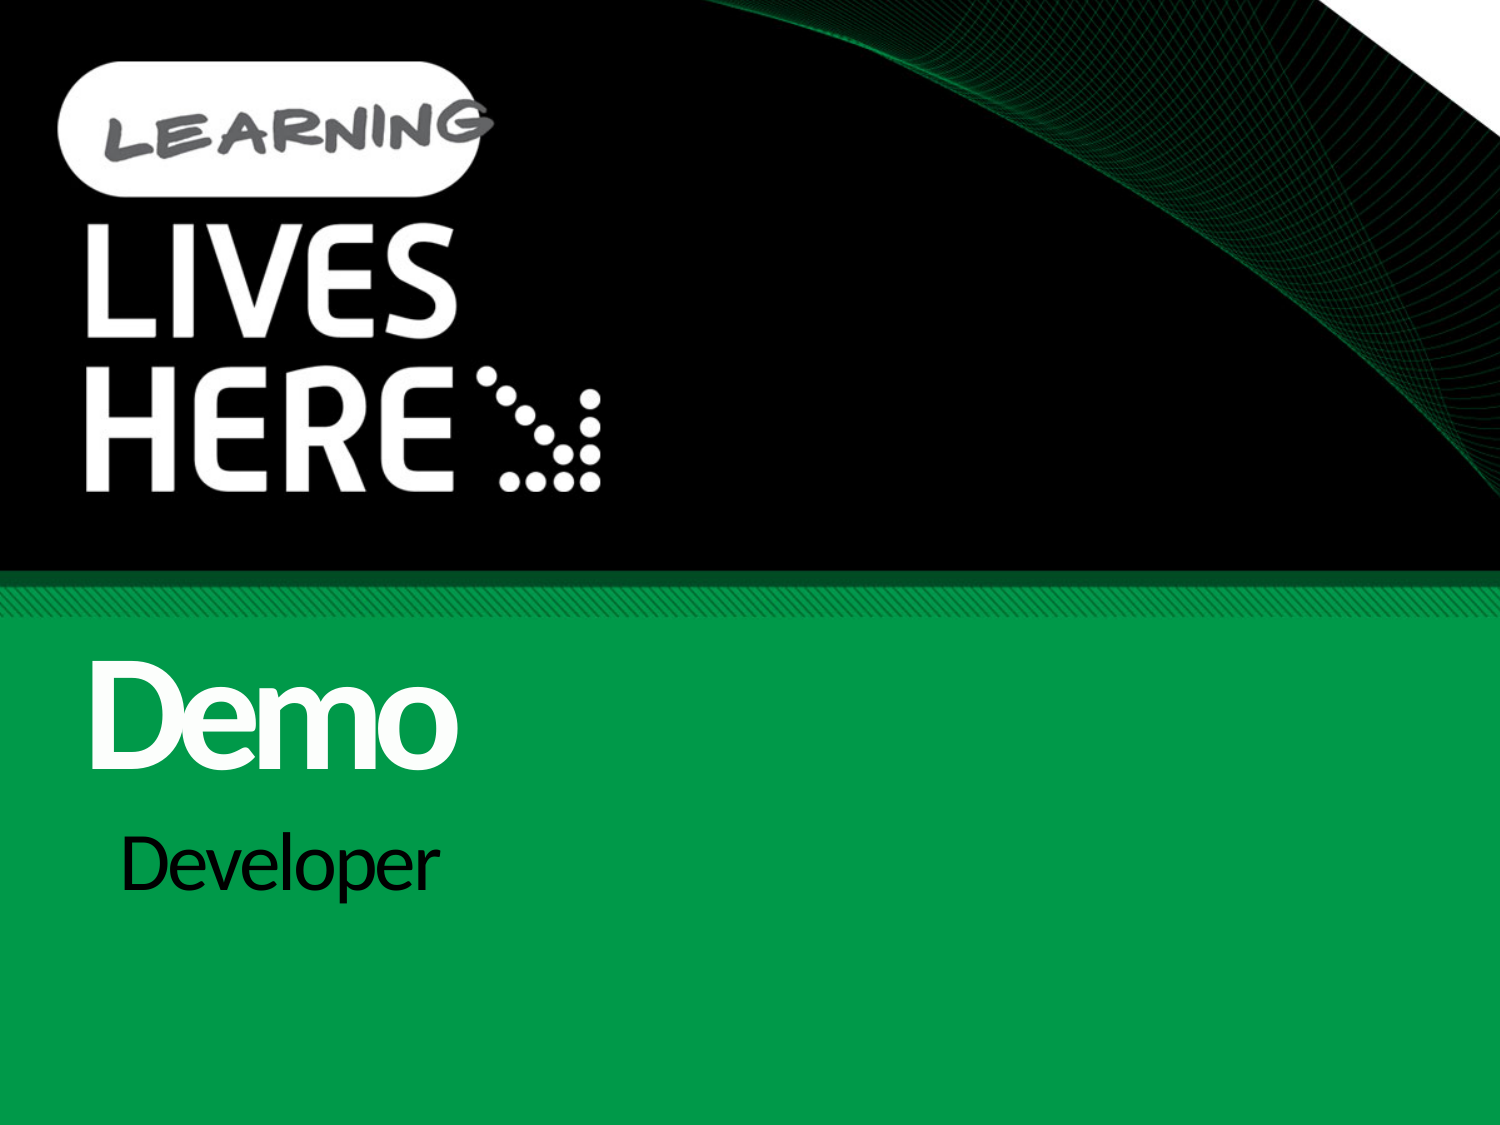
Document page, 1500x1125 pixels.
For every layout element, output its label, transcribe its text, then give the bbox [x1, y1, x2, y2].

picture [0, 0, 1500, 1125]
list Demo [83, 625, 1344, 800]
title Developer [119, 818, 1375, 943]
